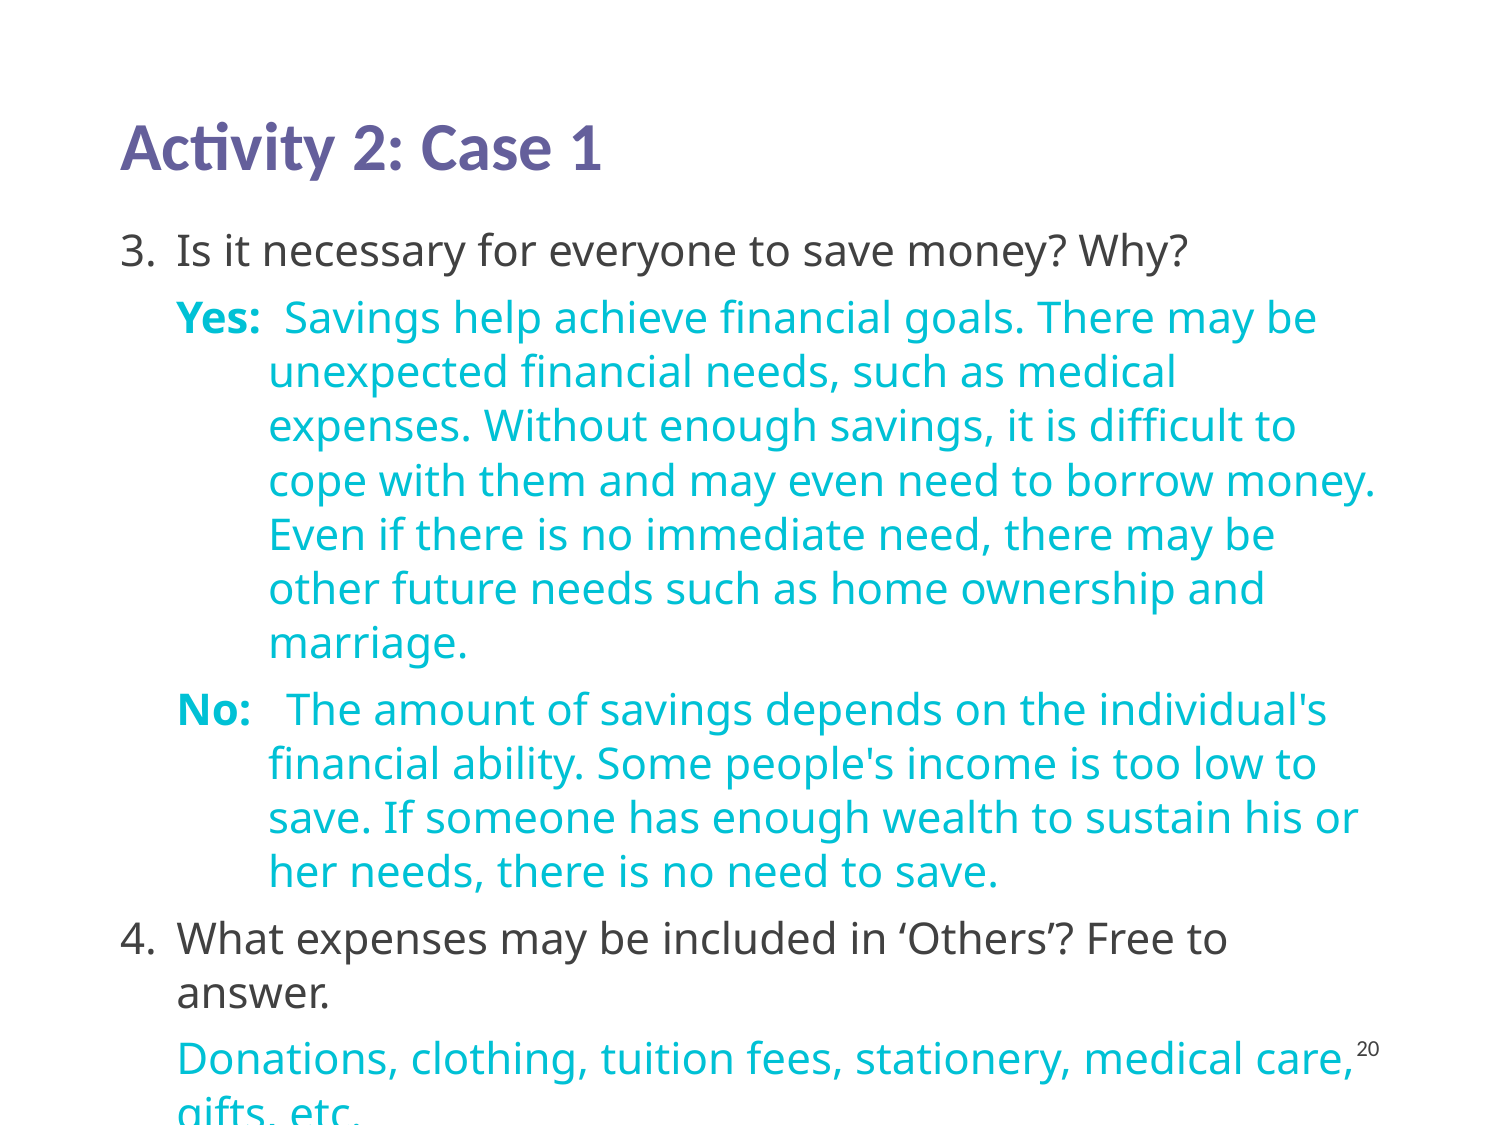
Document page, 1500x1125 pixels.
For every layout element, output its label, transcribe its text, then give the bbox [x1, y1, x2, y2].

list Activity 2: Case 1 [119, 113, 1382, 222]
slide_number 20 [1353, 1035, 1381, 1062]
list Is it necessary for everyone to save money? Why? Yes: Savings help achieve financial goals. There may be unexpected financial needs, such as medical expenses. Without enough savings, it is difficult to cope with them and may even need to borrow money. Even if there is no immediate need, there may be other future needs such as home ownership and marriage. No: The amount of savings depends on the individual's financial ability. Some people's income is too low to save. If someone has enough wealth to sustain his or her needs, there is no need to save. What expenses may be included in ‘Others’? Free to answer. Donations, clothing, tuition fees, stationery, medical care, gifts, etc. [119, 222, 1381, 1085]
